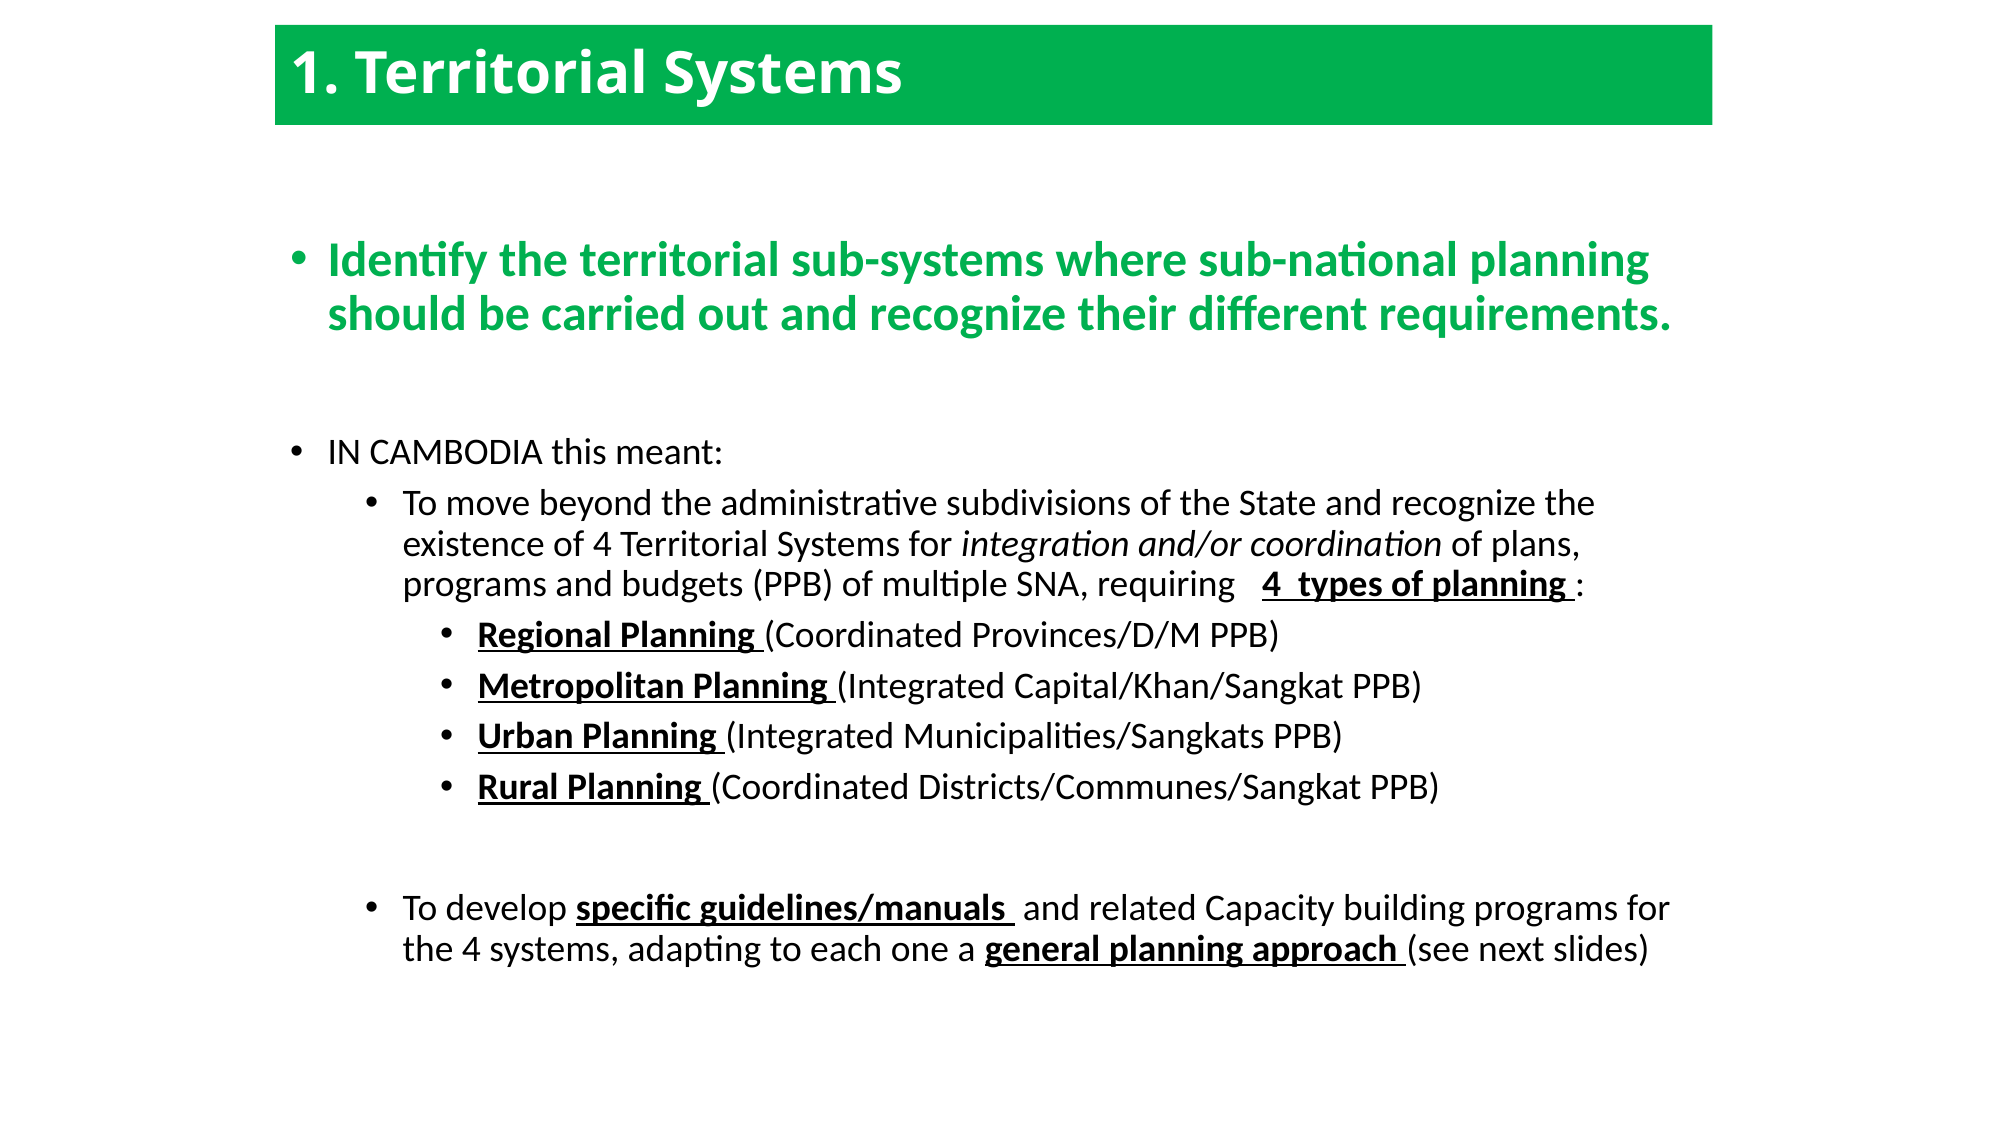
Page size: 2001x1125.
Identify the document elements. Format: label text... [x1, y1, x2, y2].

list Identify the territorial sub-systems where sub-national planning should be carried out and recognize their different requirements. IN CAMBODIA this meant: To move beyond the administrative subdivisions of the State and recognize the existence of 4 Territorial Systems for integration and/or coordination of plans, programs and budgets (PPB) of multiple SNA, requiring 4 types of planning : Regional Planning (Coordinated Provinces/D/M PPB) Metropolitan Planning (Integrated Capital/Khan/Sangkat PPB) Urban Planning (Integrated Municipalities/Sangkats PPB) Rural Planning (Coordinated Districts/Communes/Sangkat PPB) To develop specific guidelines/manuals and related Capacity building programs for the 4 systems, adapting to each one a general planning approach (see next slides) [275, 149, 1713, 1088]
title 1. Territorial Systems [275, 24, 1713, 125]
